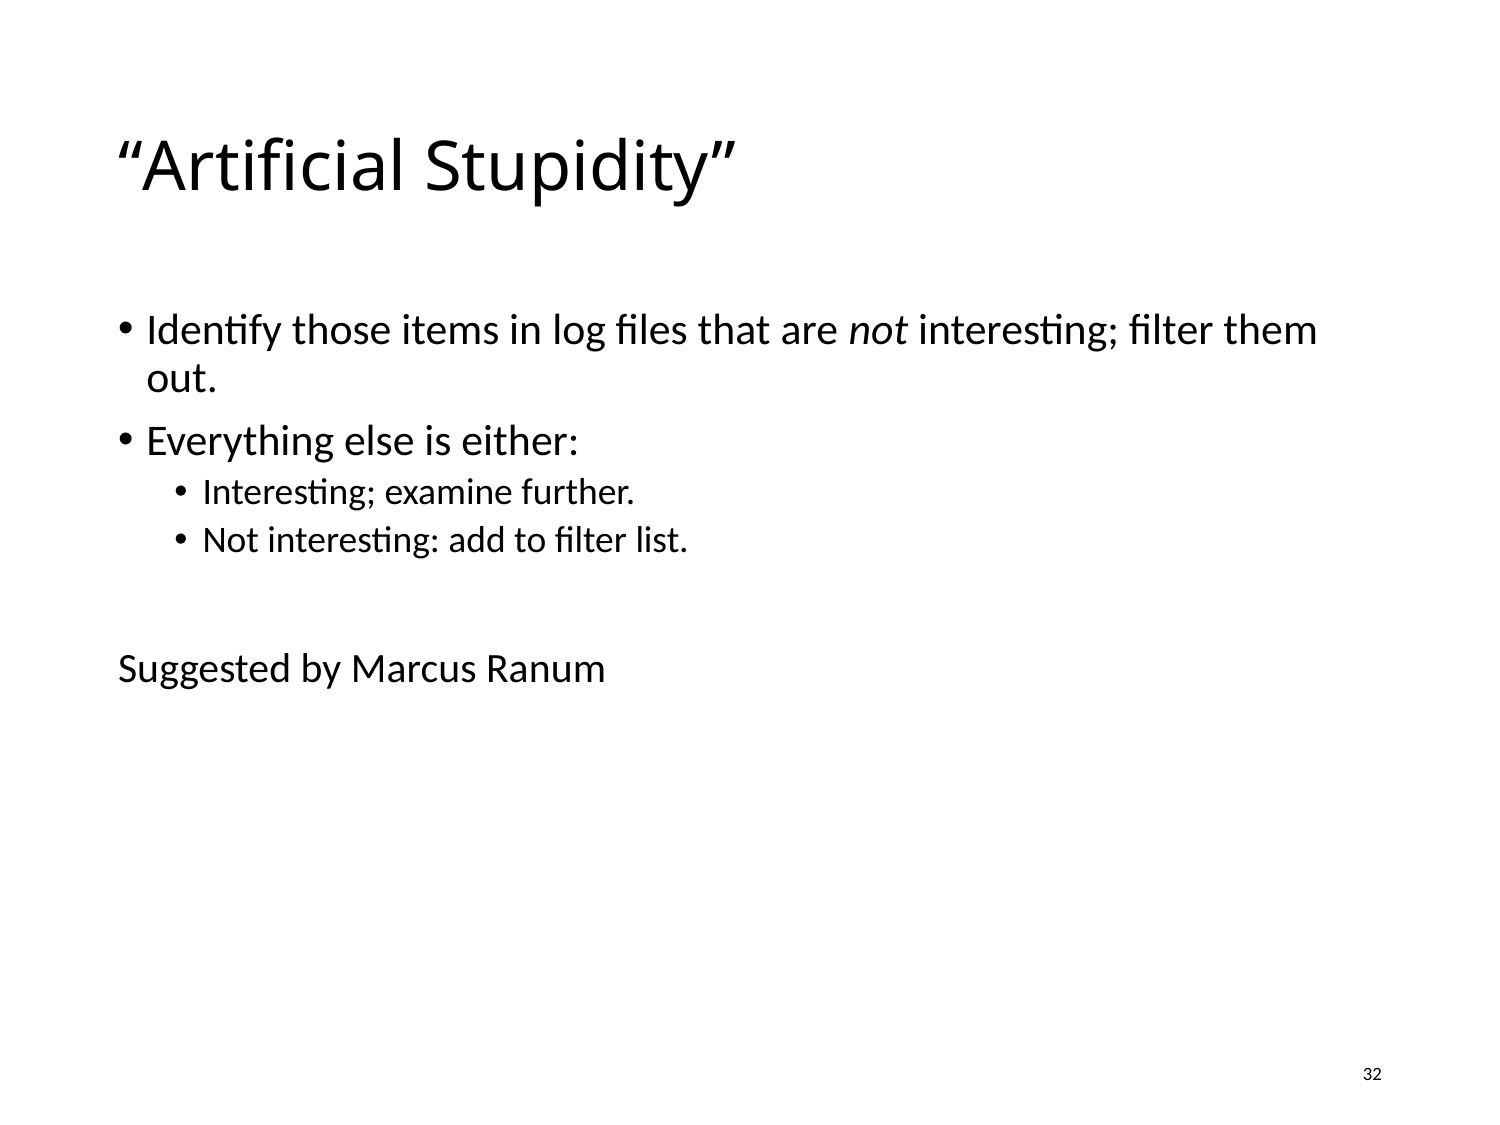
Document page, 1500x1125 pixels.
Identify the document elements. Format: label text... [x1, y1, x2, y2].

slide_number 32 [1059, 1042, 1397, 1103]
title “Artificial Stupidity” [103, 59, 1397, 278]
list Identify those items in log files that are not interesting; filter them out. Everything else is either: Interesting; examine further. Not interesting: add to filter list. Suggested by Marcus Ranum [103, 299, 1397, 1014]
